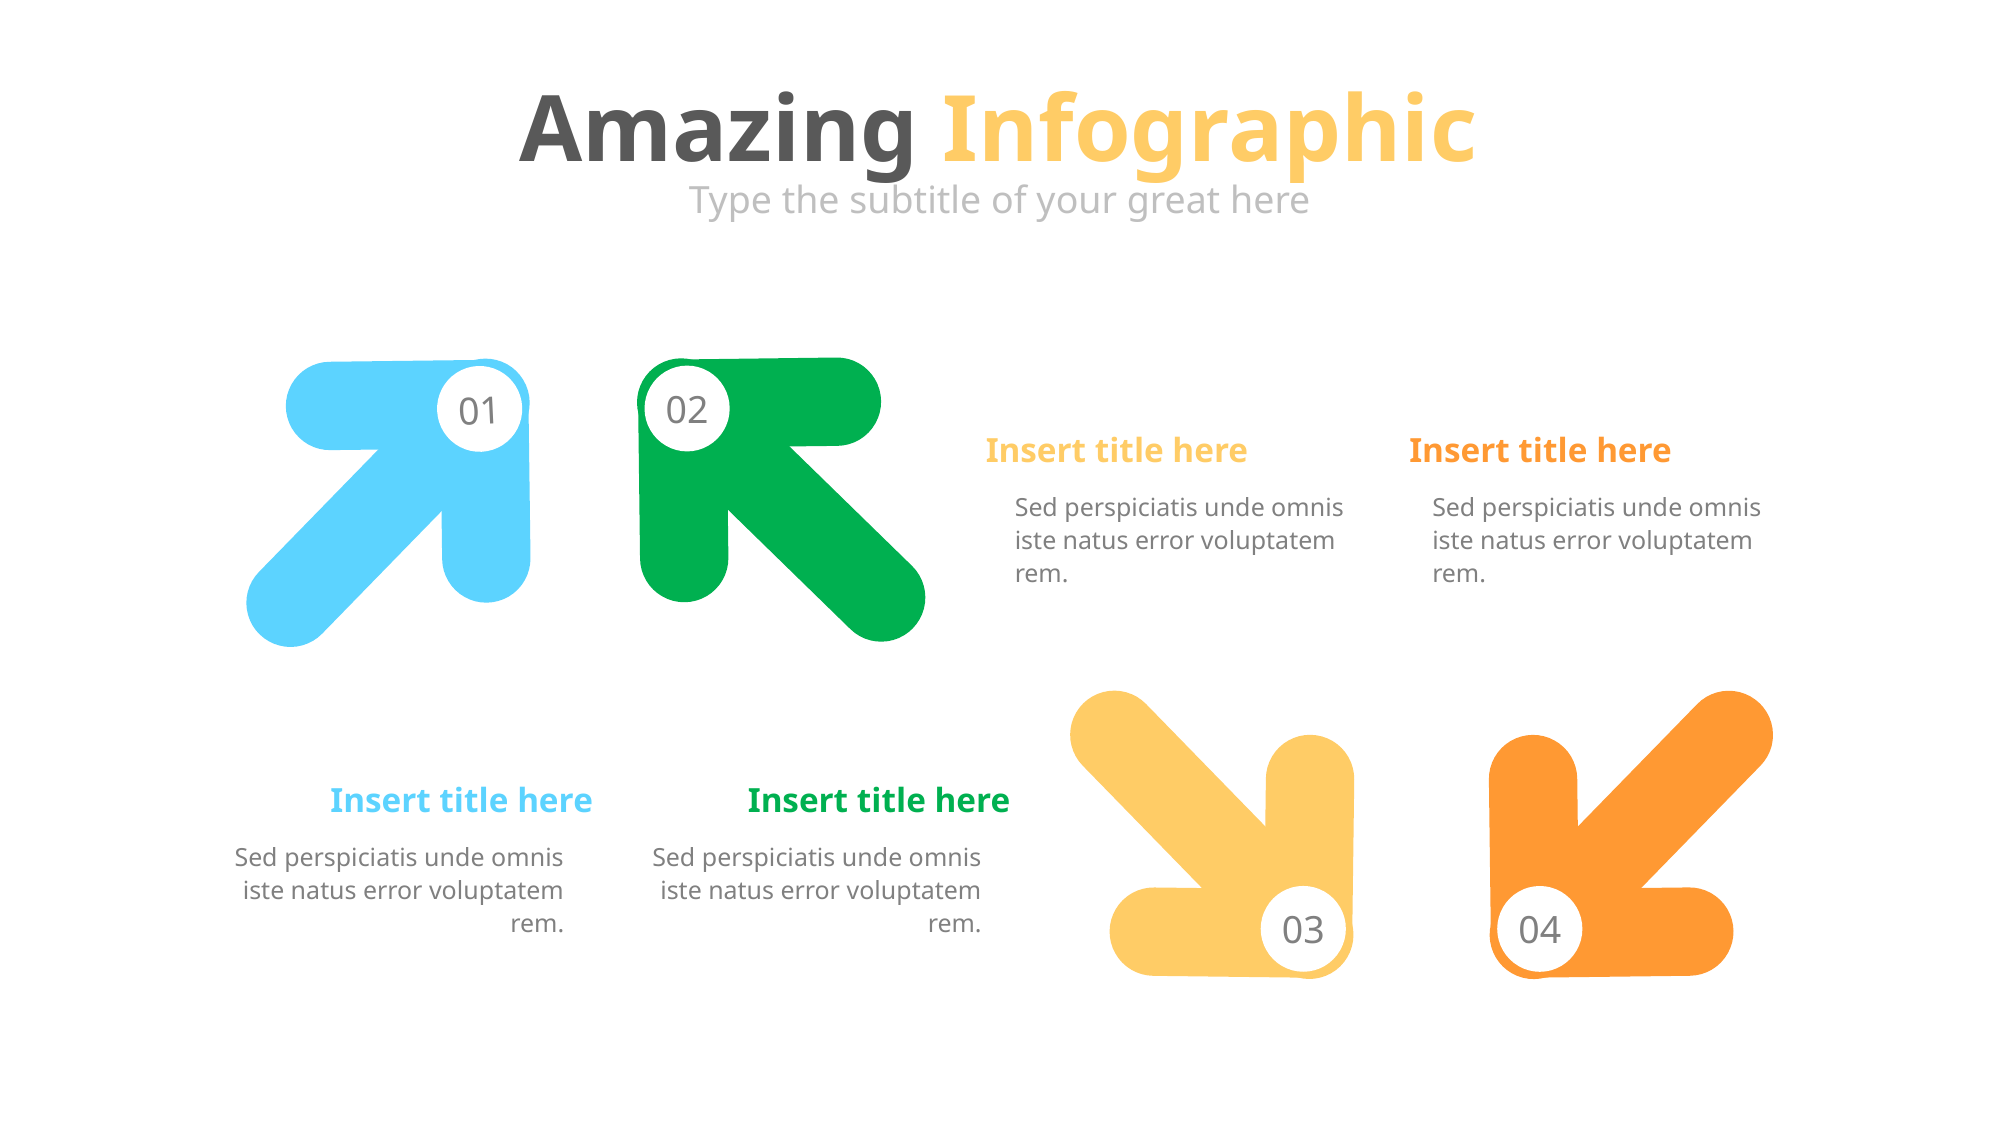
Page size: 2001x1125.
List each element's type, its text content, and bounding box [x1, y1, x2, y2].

text_box Sed perspiciatis unde omnis iste natus error voluptatem rem. [1417, 481, 1818, 595]
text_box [228, 384, 618, 660]
text_box Sed perspiciatis unde omnis iste natus error voluptatem rem. [177, 831, 580, 945]
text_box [1442, 677, 1791, 953]
text_box Amazing Infographic [83, 74, 1914, 183]
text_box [1052, 677, 1442, 953]
text_box Sed perspiciatis unde omnis iste natus error voluptatem rem. [999, 481, 1400, 595]
text_box Insert title here [733, 771, 1026, 827]
text_box Type the subtitle of your great here [84, 173, 1916, 254]
text_box Insert title here [315, 771, 608, 827]
text_box Insert title here [1394, 422, 1687, 477]
text_box Insert title here [995, 422, 1264, 477]
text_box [606, 327, 995, 603]
text_box Sed perspiciatis unde omnis iste natus error voluptatem rem. [594, 831, 997, 945]
